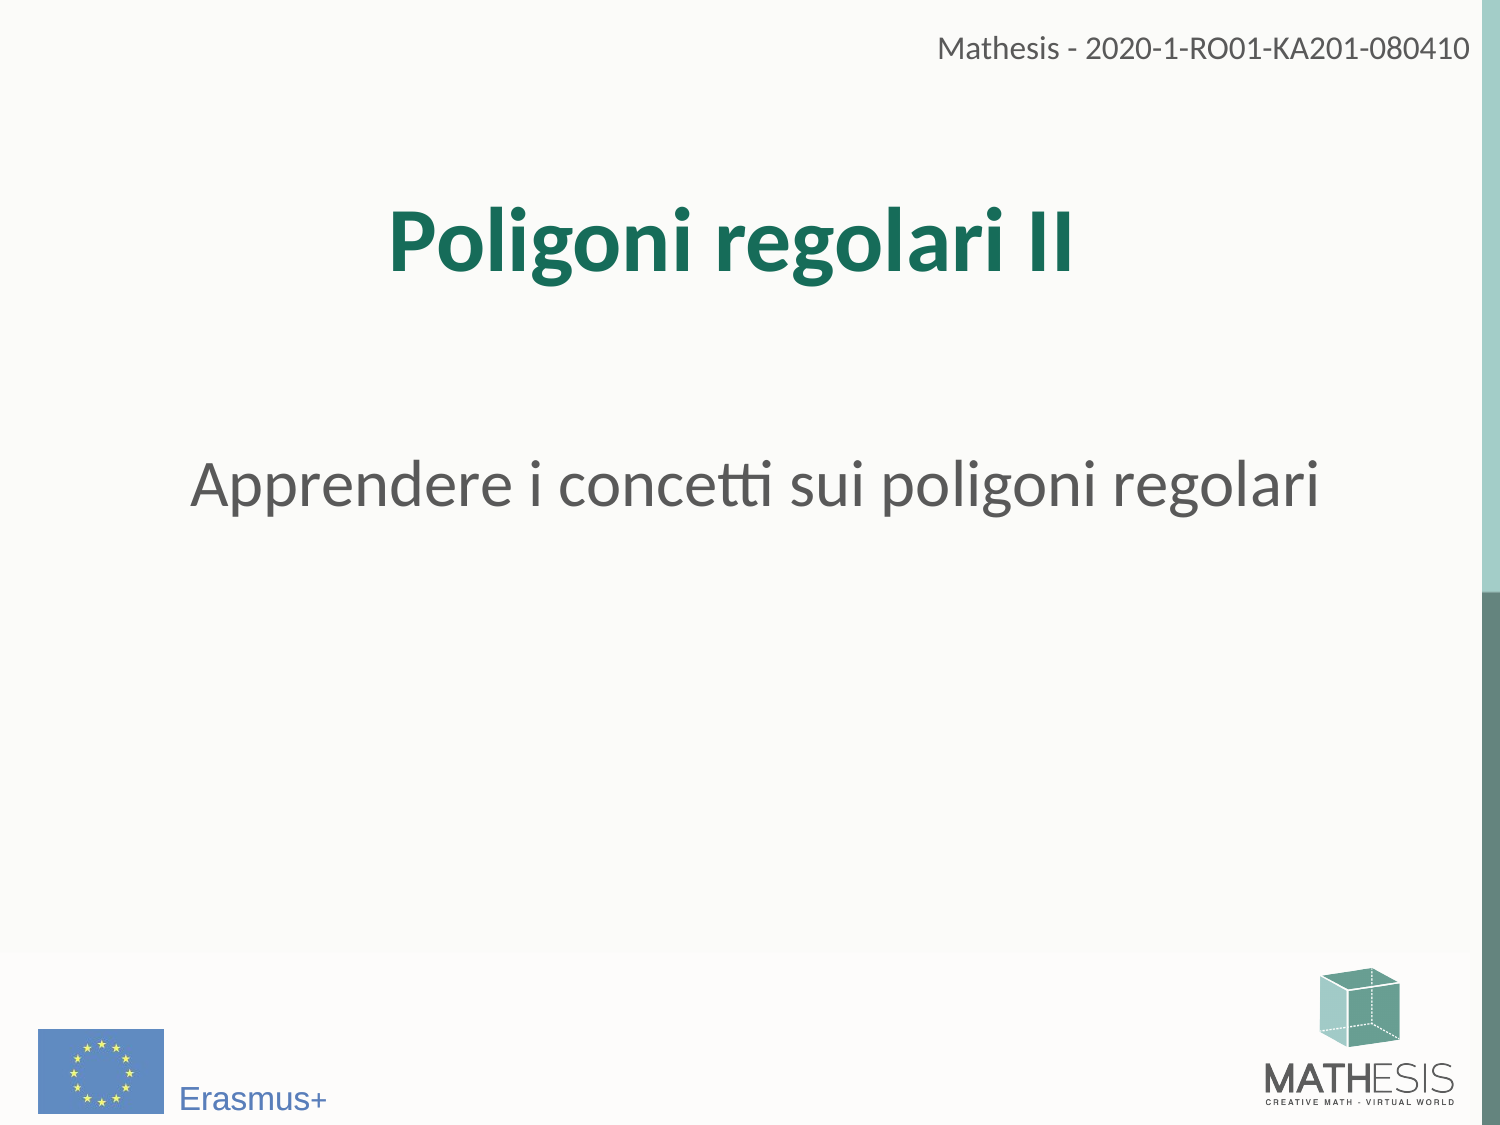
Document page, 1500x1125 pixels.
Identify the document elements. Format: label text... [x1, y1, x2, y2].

subtitle Apprendere i concetti sui poligoni regolari [53, 432, 1459, 721]
title Poligoni regolari II [53, 172, 1412, 414]
